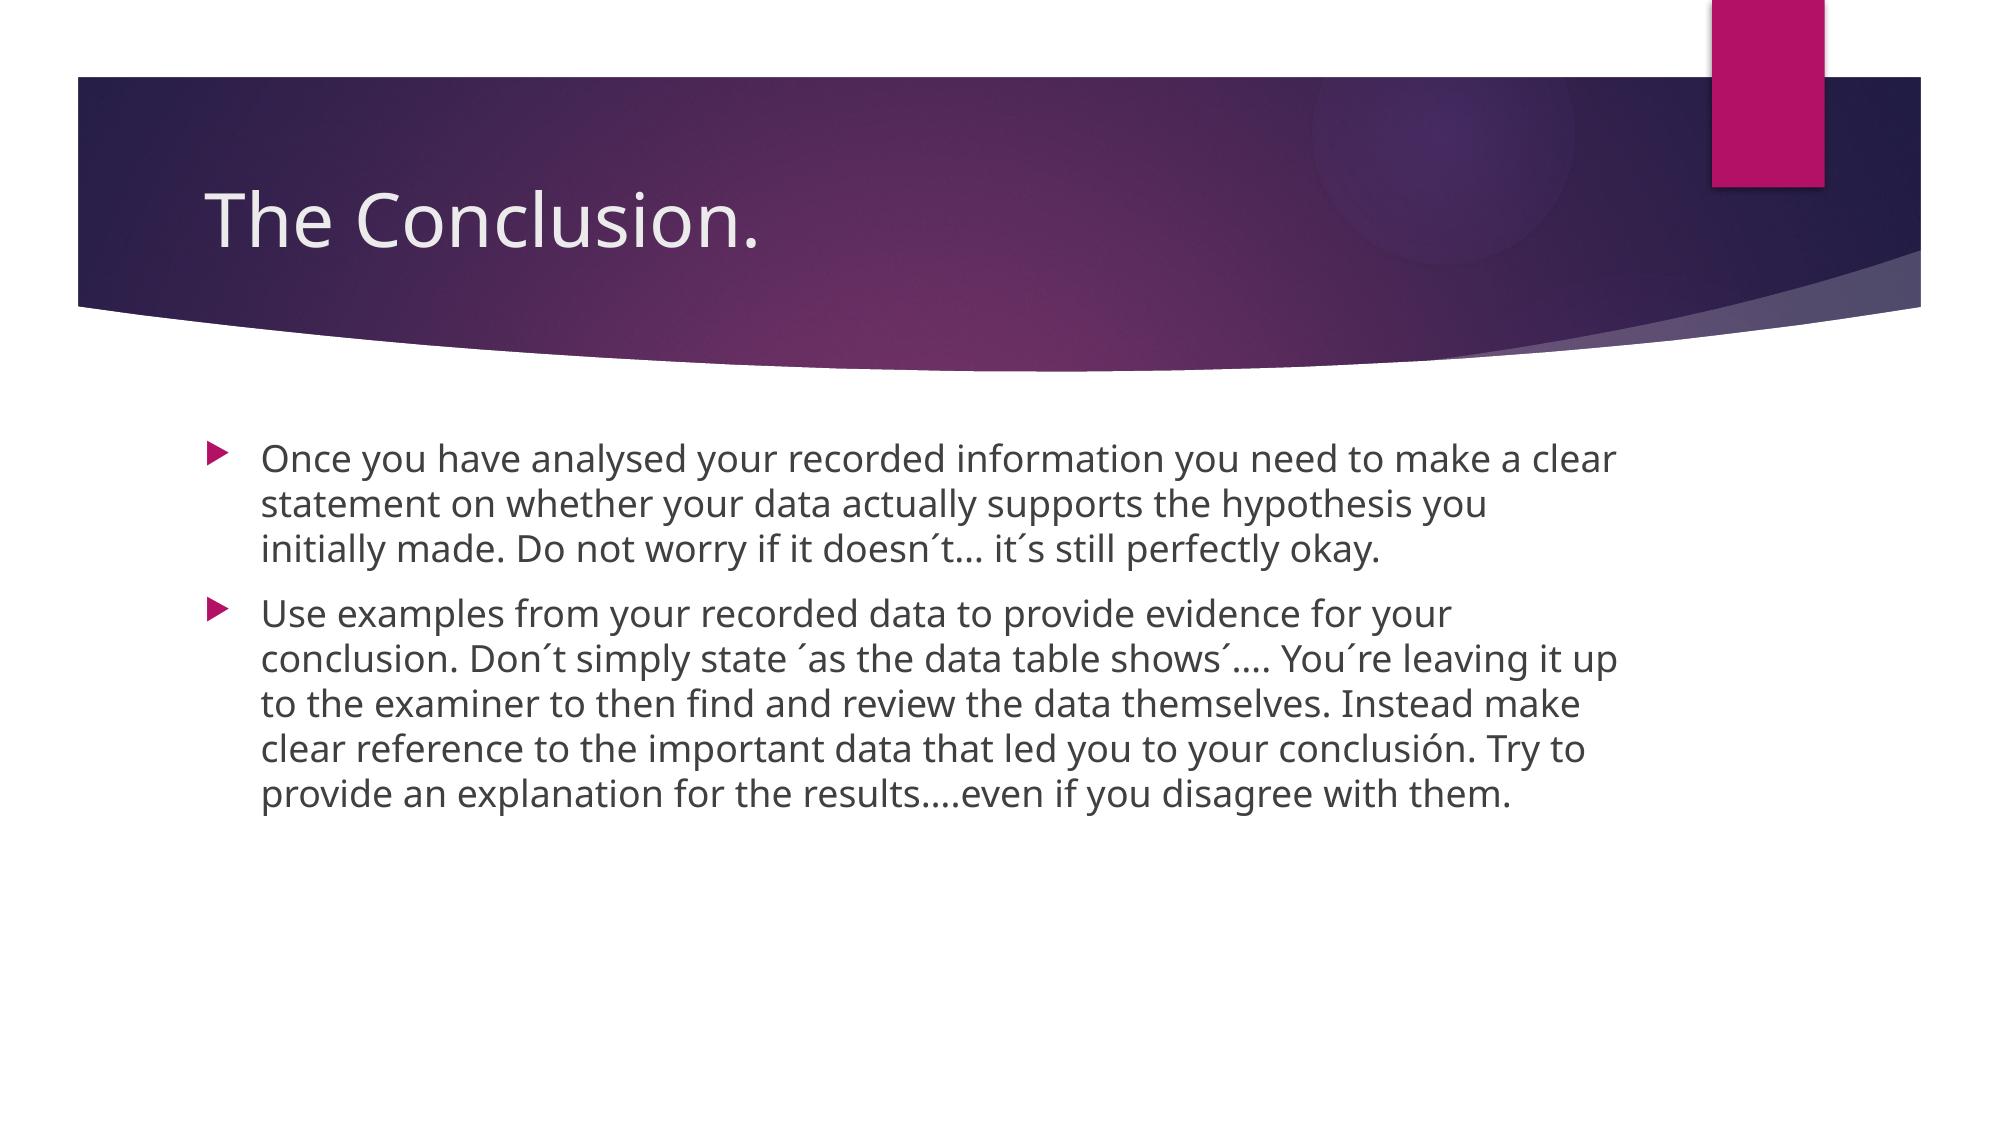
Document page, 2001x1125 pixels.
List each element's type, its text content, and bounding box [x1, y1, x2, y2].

list Once you have analysed your recorded information you need to make a clear statement on whether your data actually supports the hypothesis you initially made. Do not worry if it doesn´t… it´s still perfectly okay. Use examples from your recorded data to provide evidence for your conclusion. Don´t simply state ´as the data table shows´…. You´re leaving it up to the examiner to then find and review the data themselves. Instead make clear reference to the important data that led you to your conclusión. Try to provide an explanation for the results….even if you disagree with them. [189, 427, 1638, 988]
title The Conclusion. [189, 159, 1627, 276]
